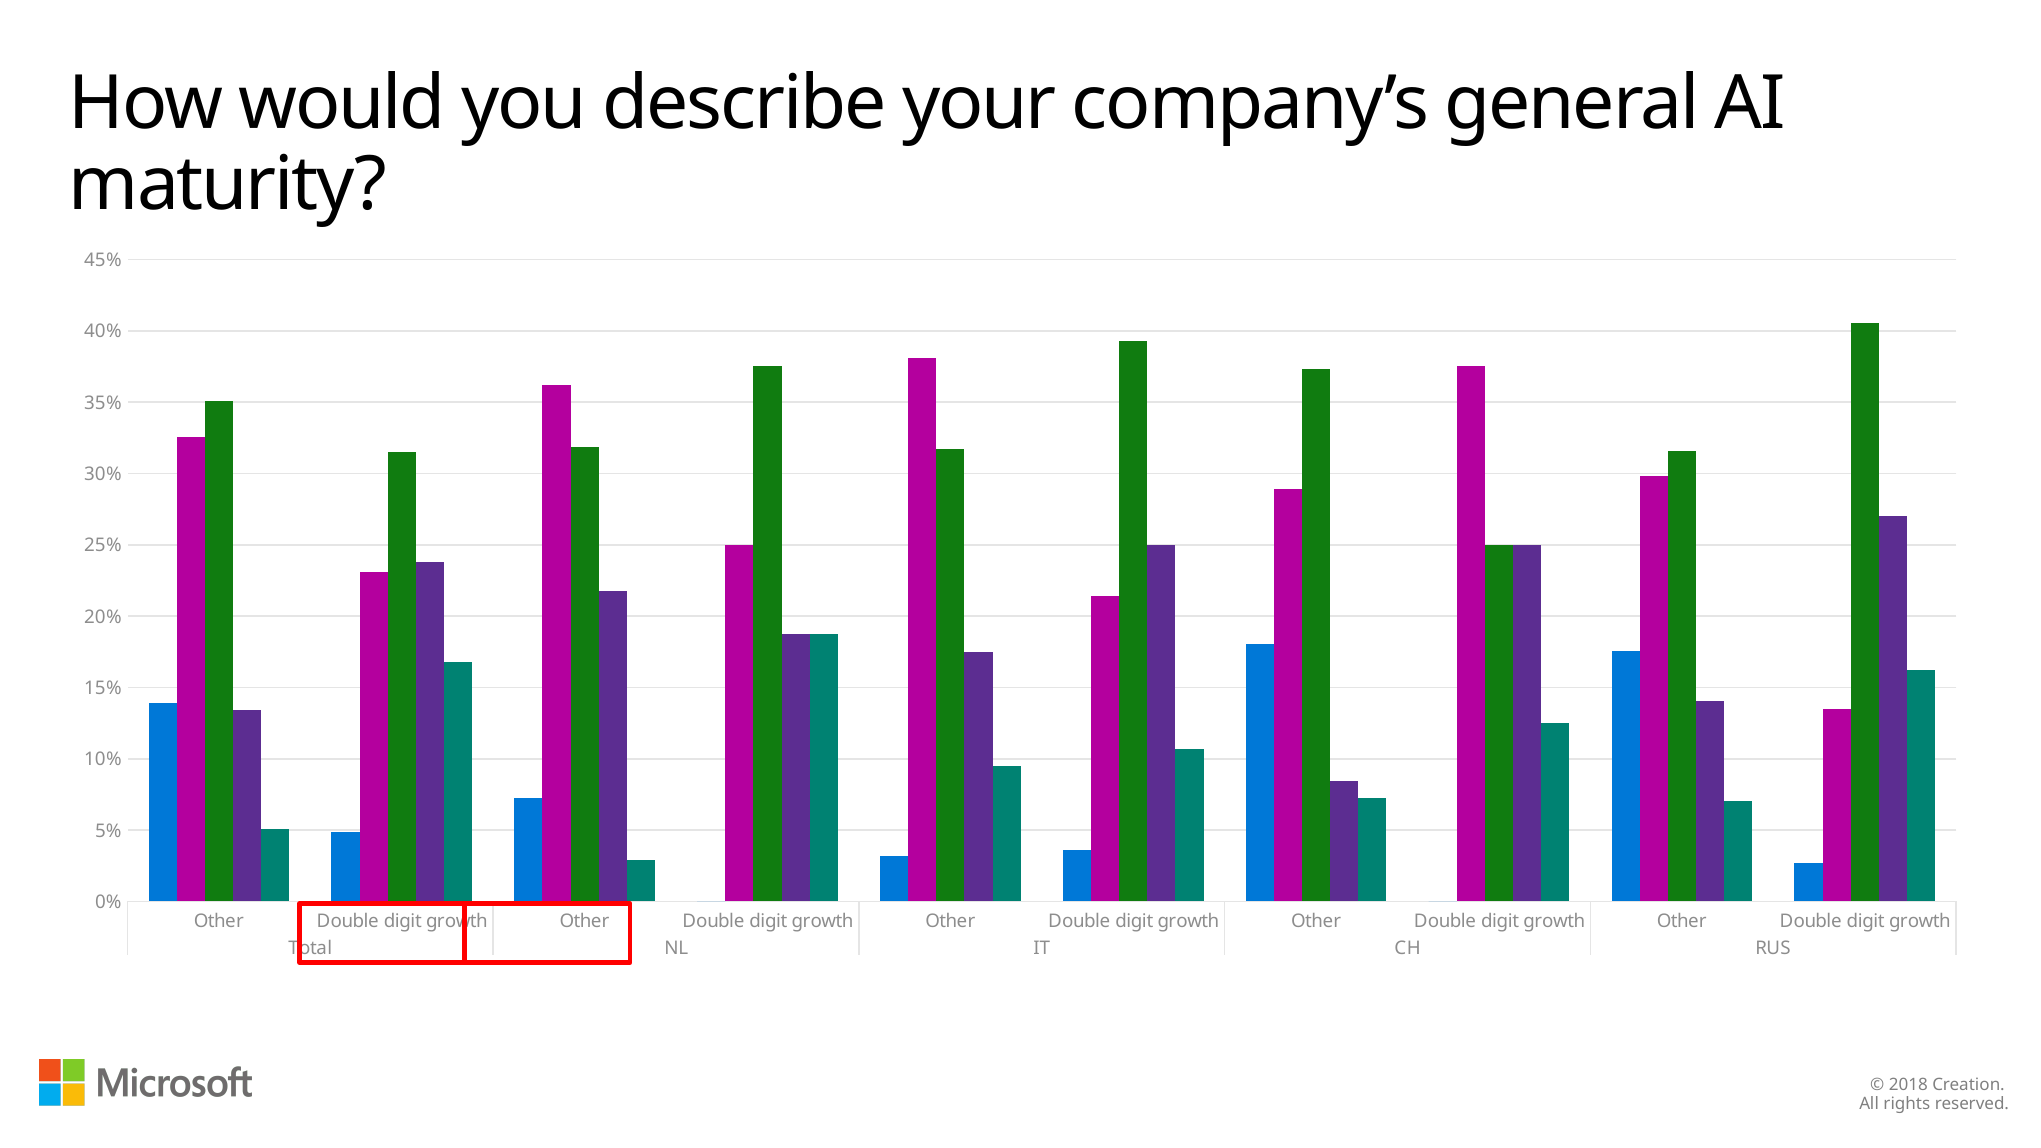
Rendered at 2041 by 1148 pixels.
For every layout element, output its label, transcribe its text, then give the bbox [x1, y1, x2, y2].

title How would you describe your company’s general AI maturity? [45, 48, 1996, 199]
text_box © 2018 Creation. All rights reserved. [1751, 1051, 2041, 1148]
picture [39, 1059, 252, 1106]
chart [44, 230, 1996, 976]
